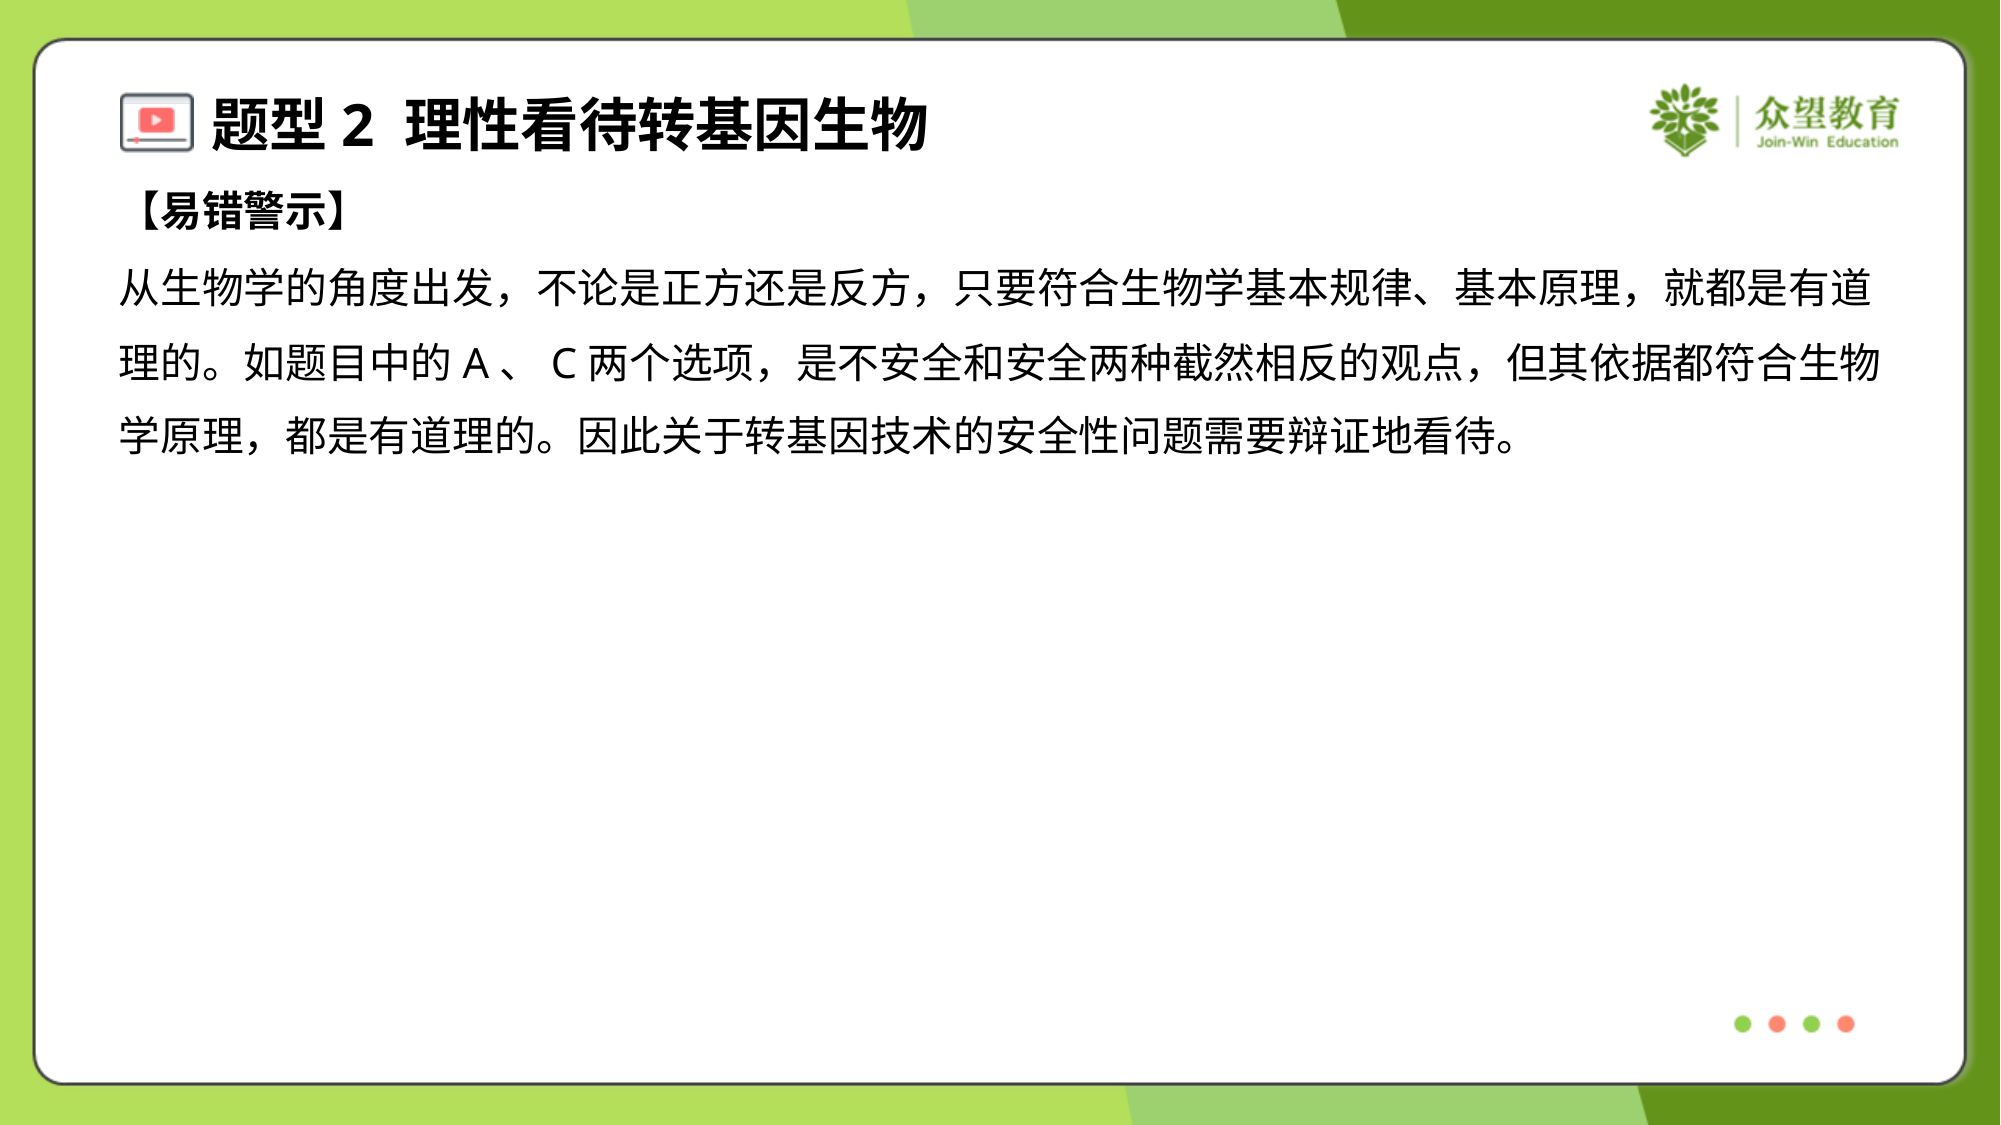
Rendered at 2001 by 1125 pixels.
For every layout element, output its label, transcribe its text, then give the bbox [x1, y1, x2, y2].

text_box 【易错警示】 从生物学的角度出发，不论是正方还是反方，只要符合生物学基本规律、基本原理，就都是有道 理的。如题目中的A、C两个选项，是不安全和安全两种截然相反的观点，但其依据都符合生物 学原理，都是有道理的。因此关于转基因技术的安全性问题需要辩证地看待。 [118, 159, 1883, 452]
picture [0, 0, 2000, 1125]
